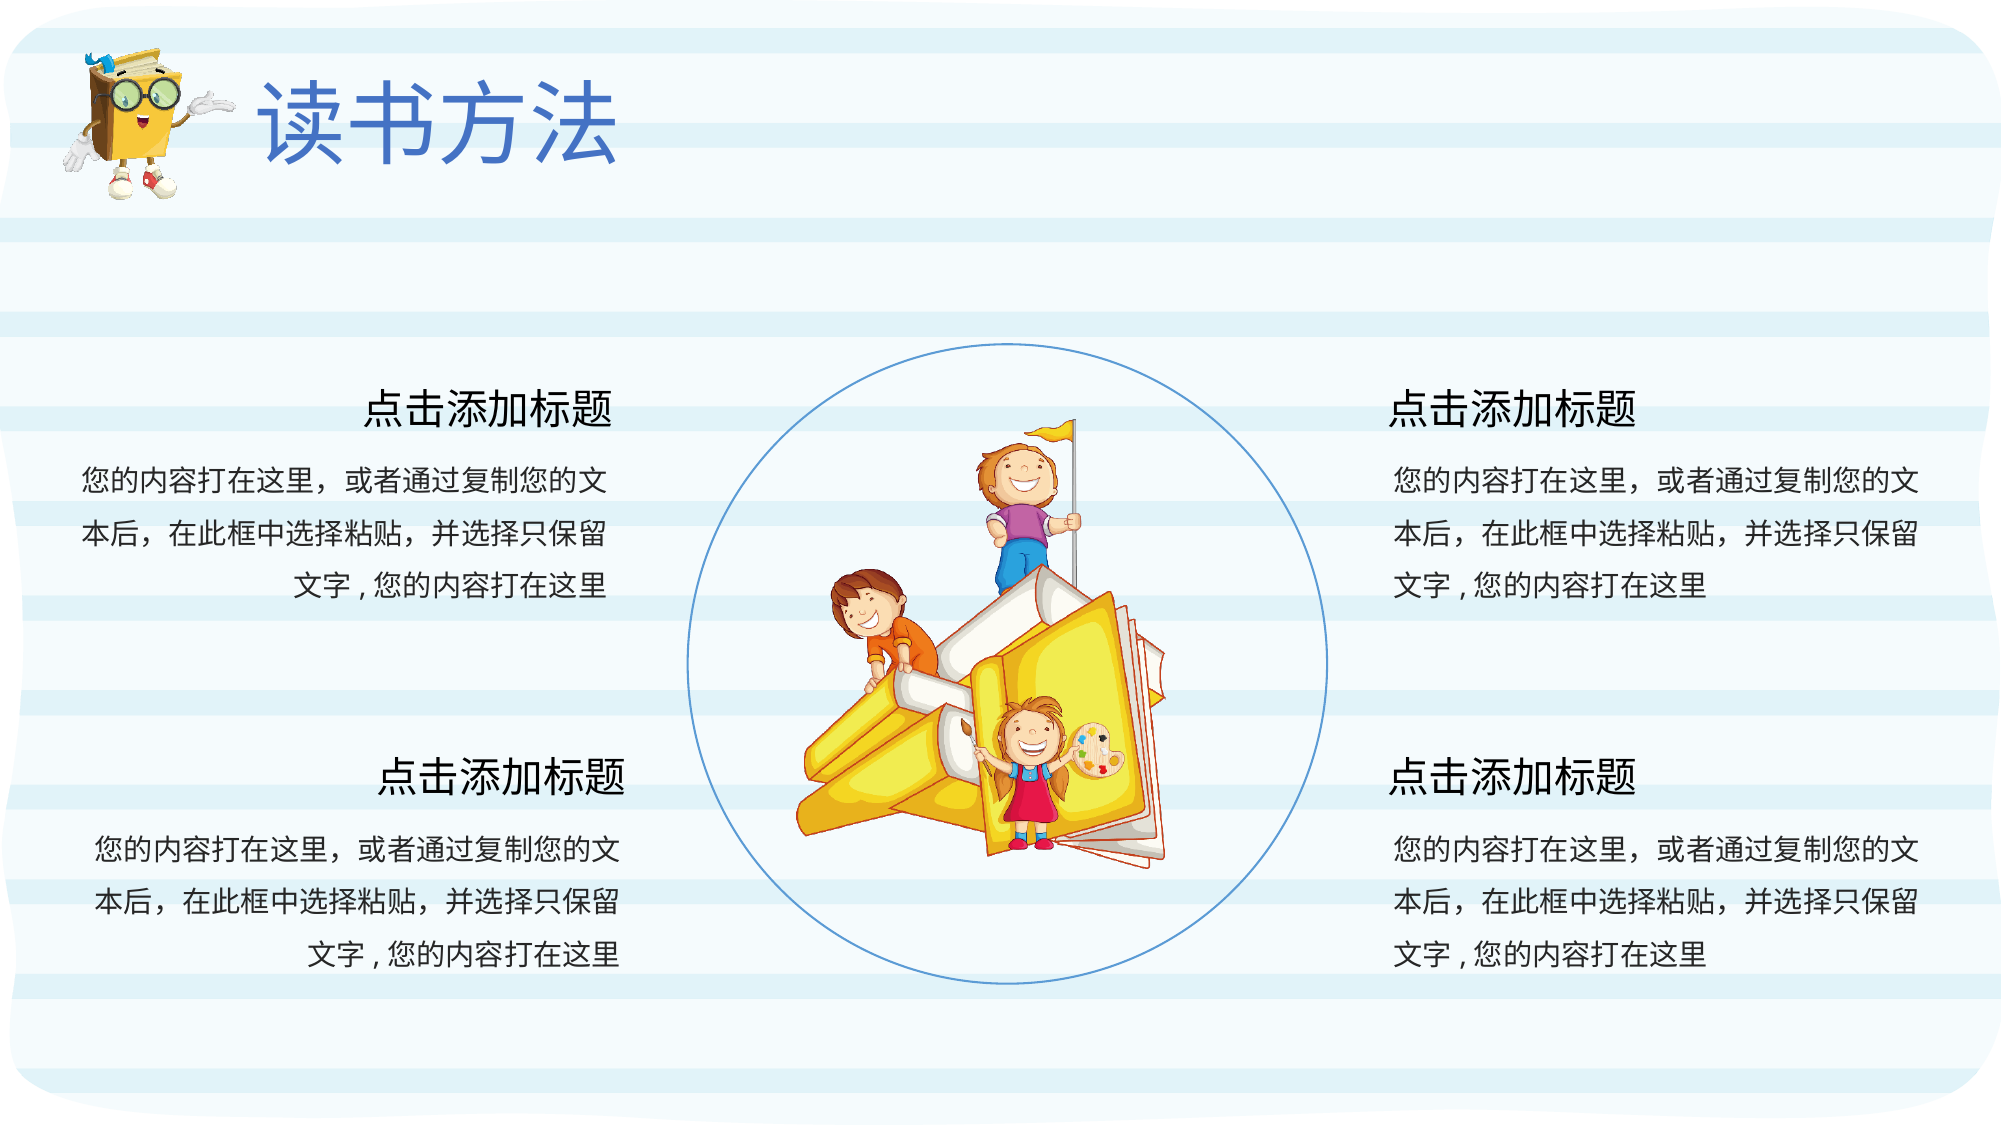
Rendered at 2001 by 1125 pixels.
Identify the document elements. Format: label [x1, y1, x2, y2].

text_box [51, 743, 642, 955]
text_box [687, 344, 1328, 984]
text_box [1372, 375, 1964, 587]
text_box [55, 44, 782, 204]
text_box [38, 375, 628, 587]
text_box [1372, 743, 1964, 955]
picture [796, 419, 1166, 869]
